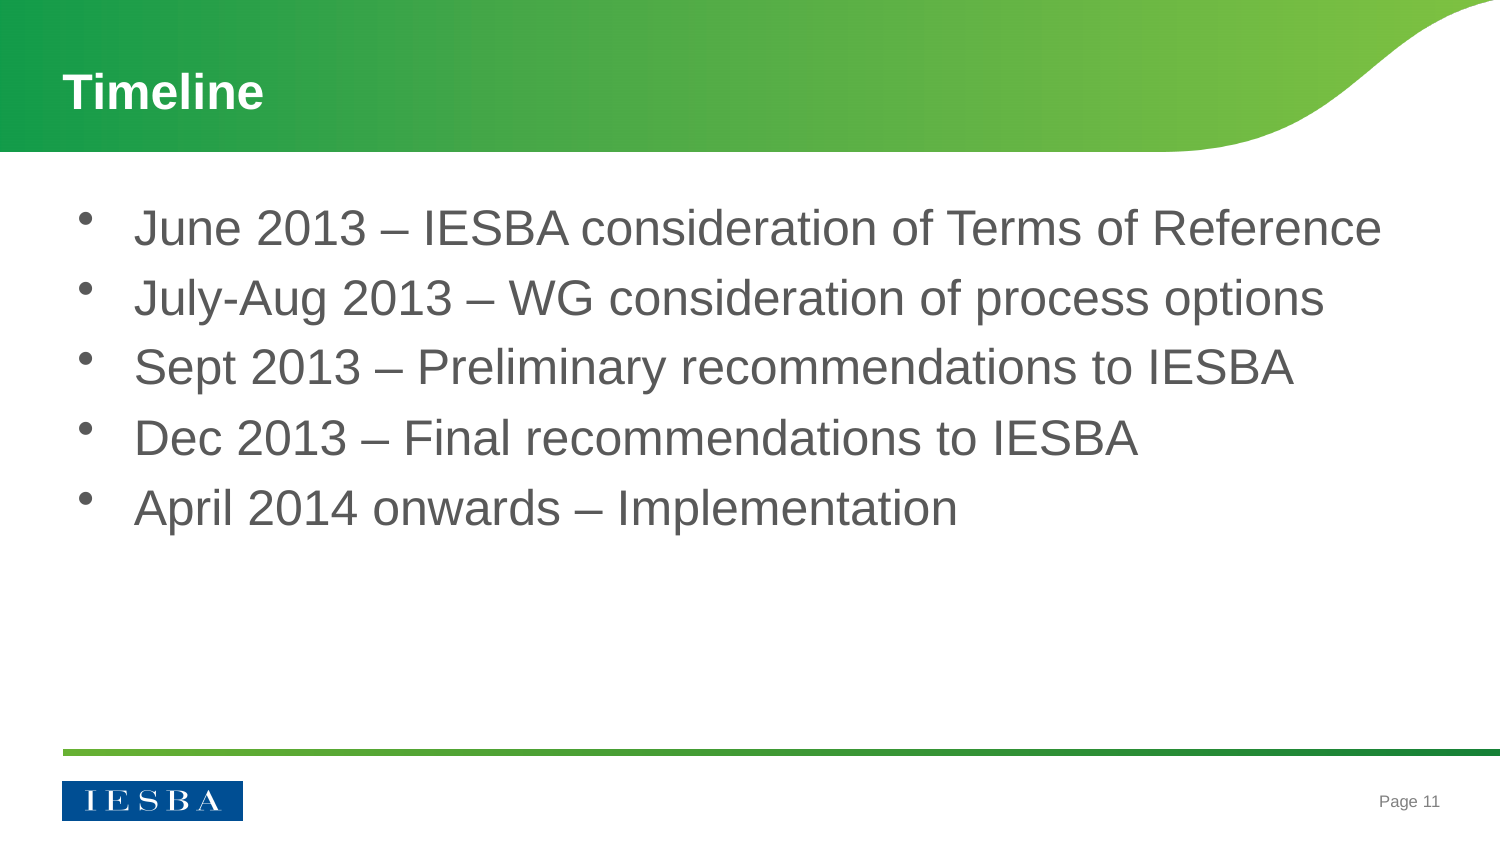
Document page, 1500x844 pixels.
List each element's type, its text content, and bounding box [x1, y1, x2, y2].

list June 2013 – IESBA consideration of Terms of Reference July-Aug 2013 – WG consideration of process options Sept 2013 – Preliminary recommendations to IESBA Dec 2013 – Final recommendations to IESBA April 2014 onwards – Implementation [62, 187, 1450, 694]
title Timeline [62, 56, 1300, 122]
picture [62, 781, 243, 821]
picture [0, 0, 1497, 152]
